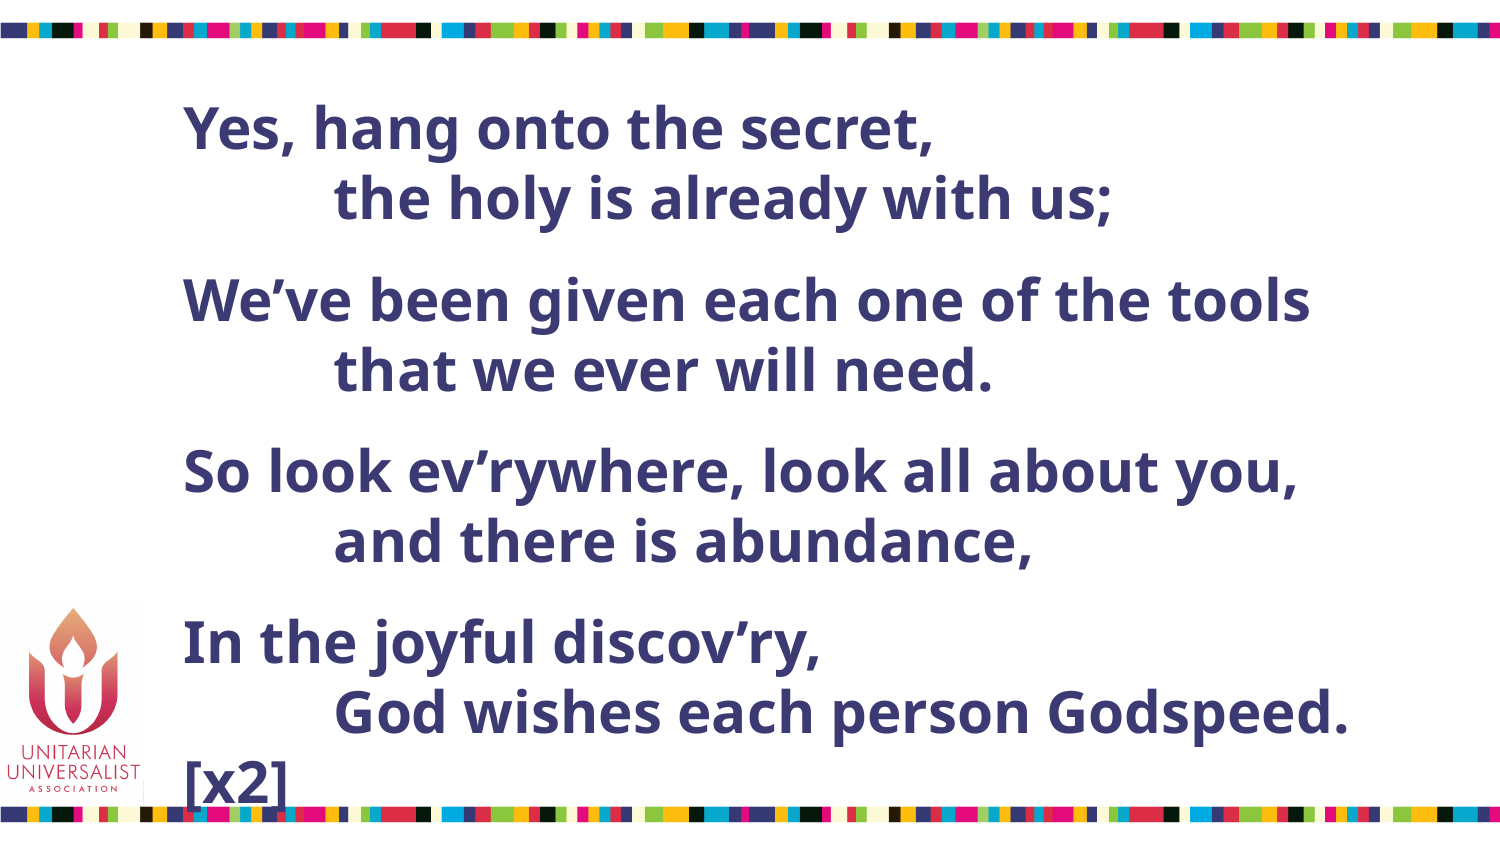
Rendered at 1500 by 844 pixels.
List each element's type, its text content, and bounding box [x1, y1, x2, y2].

text_box Yes, hang onto the secret, the holy is already with us; We’ve been given each one of the tools that we ever will need. So look ev’rywhere, look all about you, and there is abundance, In the joyful discov’ry, God wishes each person Godspeed. [x2] [168, 76, 1477, 805]
picture [0, 600, 1500, 824]
picture [0, 22, 1500, 40]
